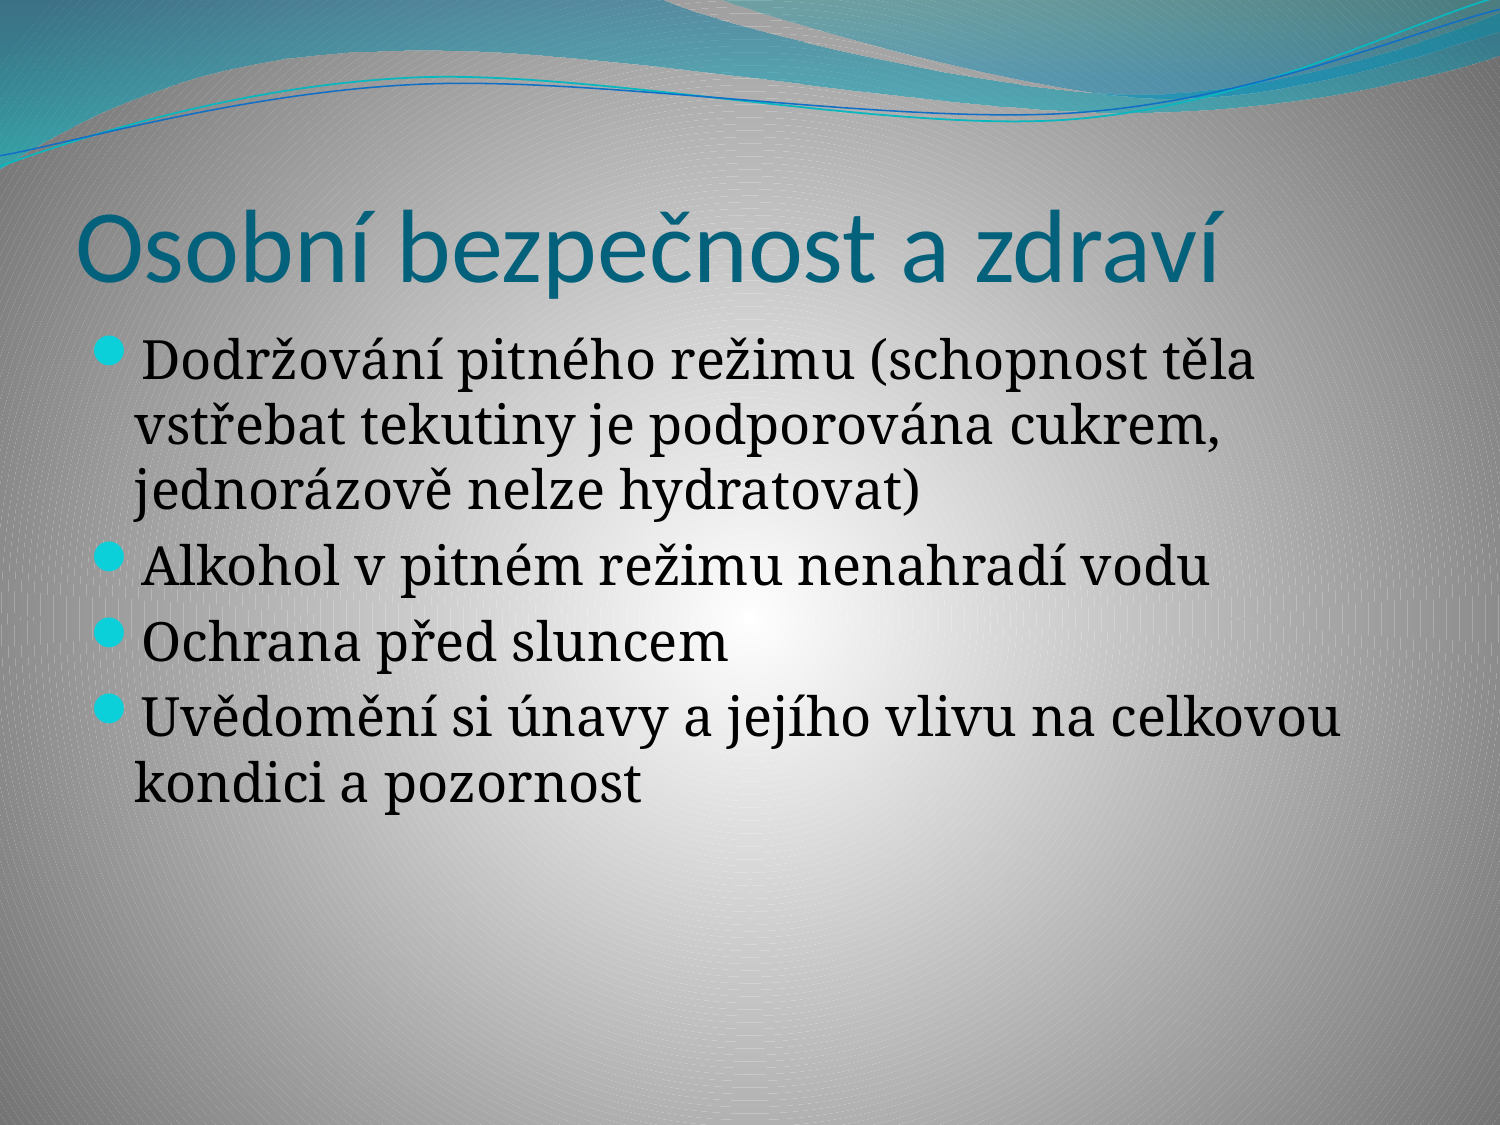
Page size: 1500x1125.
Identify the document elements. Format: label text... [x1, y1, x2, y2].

list Dodržování pitného režimu (schopnost těla vstřebat tekutiny je podporována cukrem, jednorázově nelze hydratovat) Alkohol v pitném režimu nenahradí vodu Ochrana před sluncem Uvědomění si únavy a jejího vlivu na celkovou kondici a pozornost [75, 317, 1425, 1038]
title Osobní bezpečnost a zdraví [75, 115, 1425, 303]
